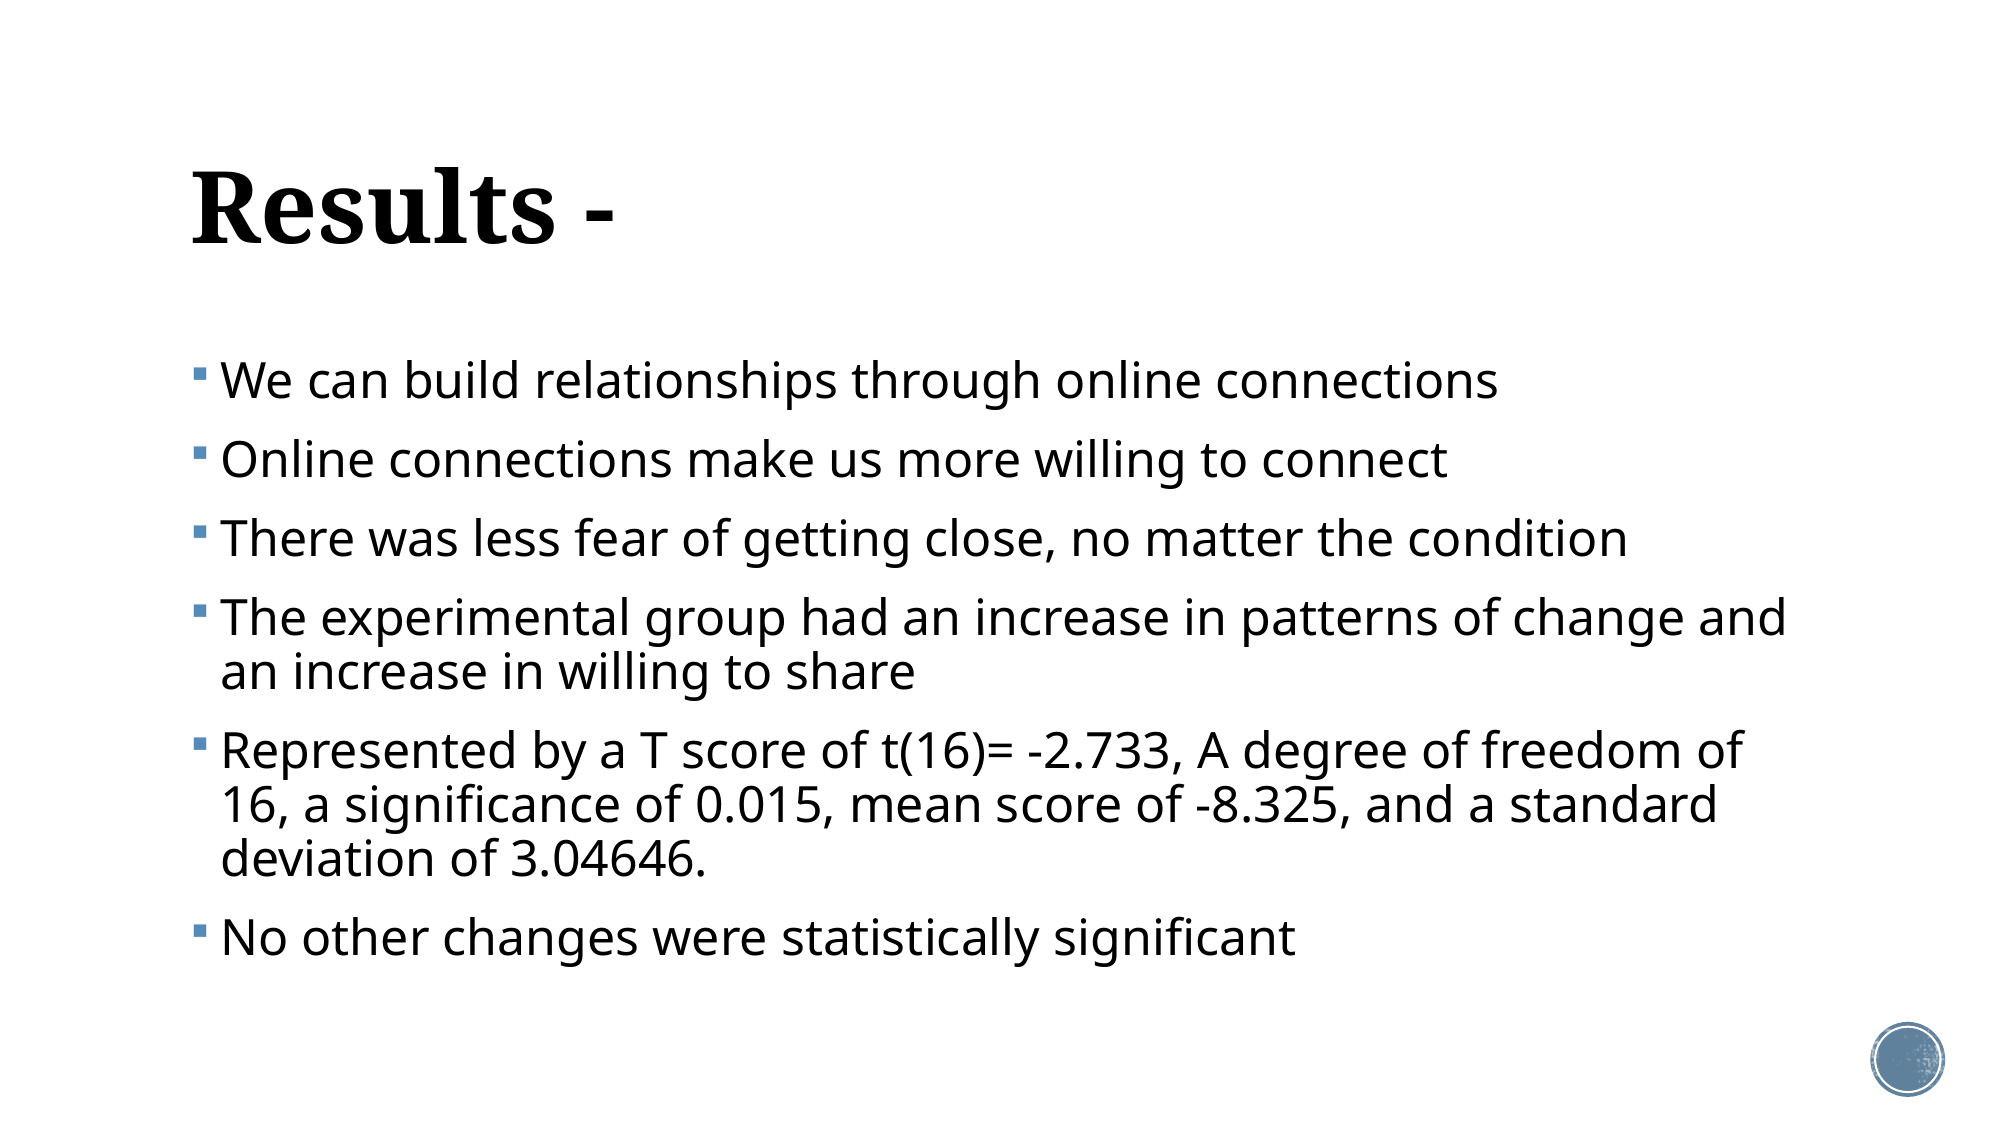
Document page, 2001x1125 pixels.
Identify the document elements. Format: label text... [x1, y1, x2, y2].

title Results - [175, 79, 1826, 344]
list We can build relationships through online connections Online connections make us more willing to connect There was less fear of getting close, no matter the condition The experimental group had an increase in patterns of change and an increase in willing to share Represented by a T score of t(16)= -2.733, A degree of freedom of 16, a significance of 0.015, mean score of -8.325, and a standard deviation of 3.04646. No other changes were statistically significant [175, 348, 1826, 1013]
